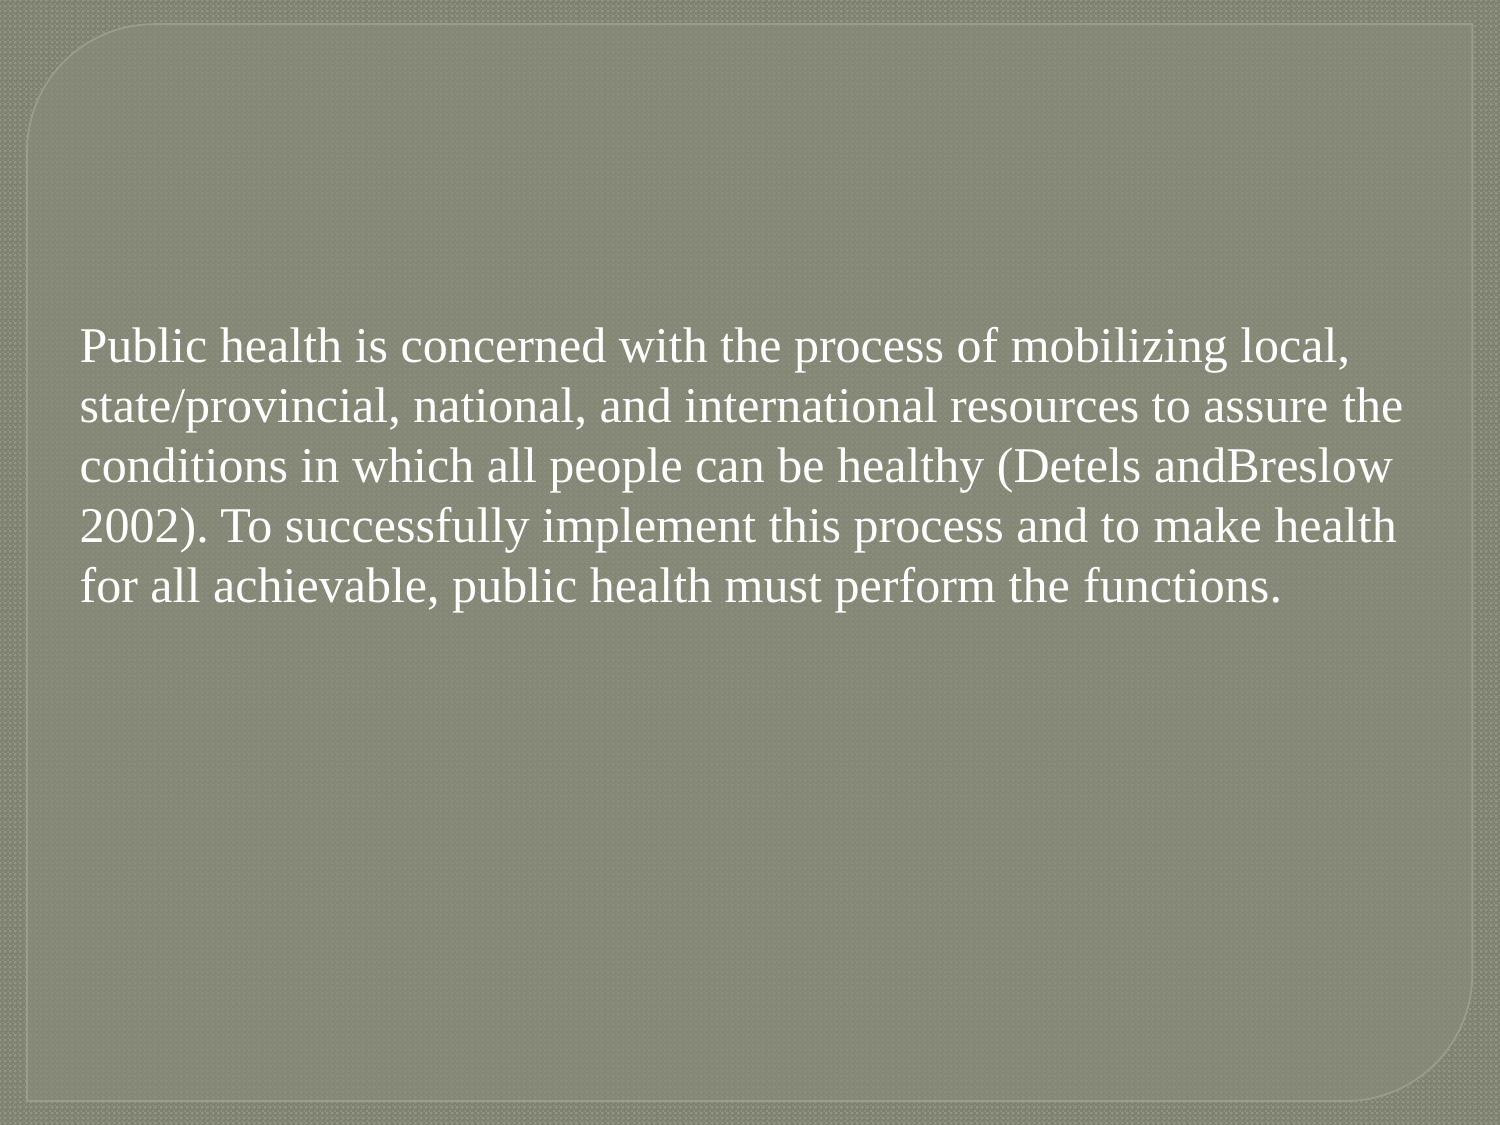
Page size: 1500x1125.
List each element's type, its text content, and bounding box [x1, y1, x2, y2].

text_box Public health is concerned with the process of mobilizing local, state/provincial, national, and international resources to assure the conditions in which all people can be healthy (Detels andBreslow 2002). To successfully implement this process and to make health for all achievable, public health must perform the functions. [64, 304, 1465, 620]
